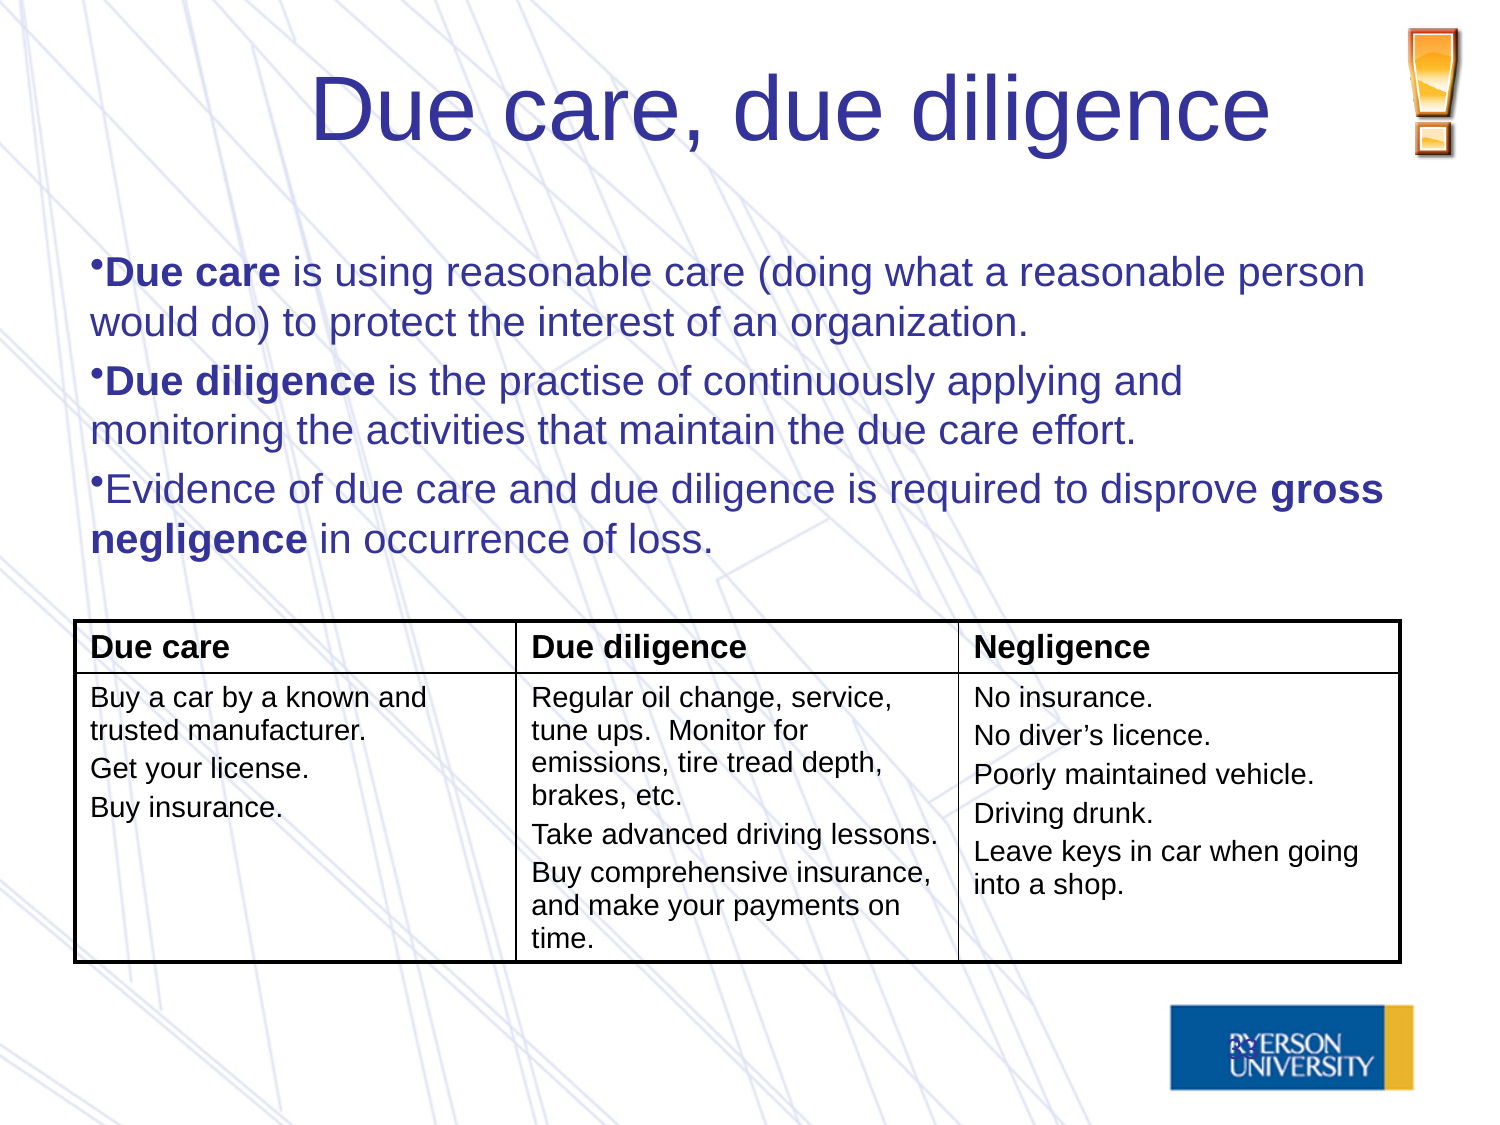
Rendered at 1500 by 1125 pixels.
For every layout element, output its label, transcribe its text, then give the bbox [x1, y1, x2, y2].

slide_number 33 [1198, 1022, 1275, 1102]
picture [0, 0, 1500, 1125]
title Due care, due diligence [76, 0, 1500, 209]
picture [1364, 25, 1500, 162]
table_header Negligence [959, 623, 1398, 672]
table_cell Buy a car by a known and trusted manufacturer. Get your license. Buy insurance. [77, 674, 515, 960]
table_header Due diligence [517, 623, 958, 672]
table_cell Regular oil change, service, tune ups. Monitor for emissions, tire tread depth, brakes, etc. Take advanced driving lessons. Buy comprehensive insurance, and make your payments on time. [517, 674, 958, 960]
list Due care is using reasonable care (doing what a reasonable person would do) to protect the interest of an organization. Due diligence is the practise of continuously applying and monitoring the activities that maintain the due care effort. Evidence of due care and due diligence is required to disprove gross negligence in occurrence of loss. [74, 237, 1401, 597]
table_header Due care [77, 623, 515, 672]
table_cell No insurance. No diver’s licence. Poorly maintained vehicle. Driving drunk. Leave keys in car when going into a shop. [959, 674, 1398, 960]
